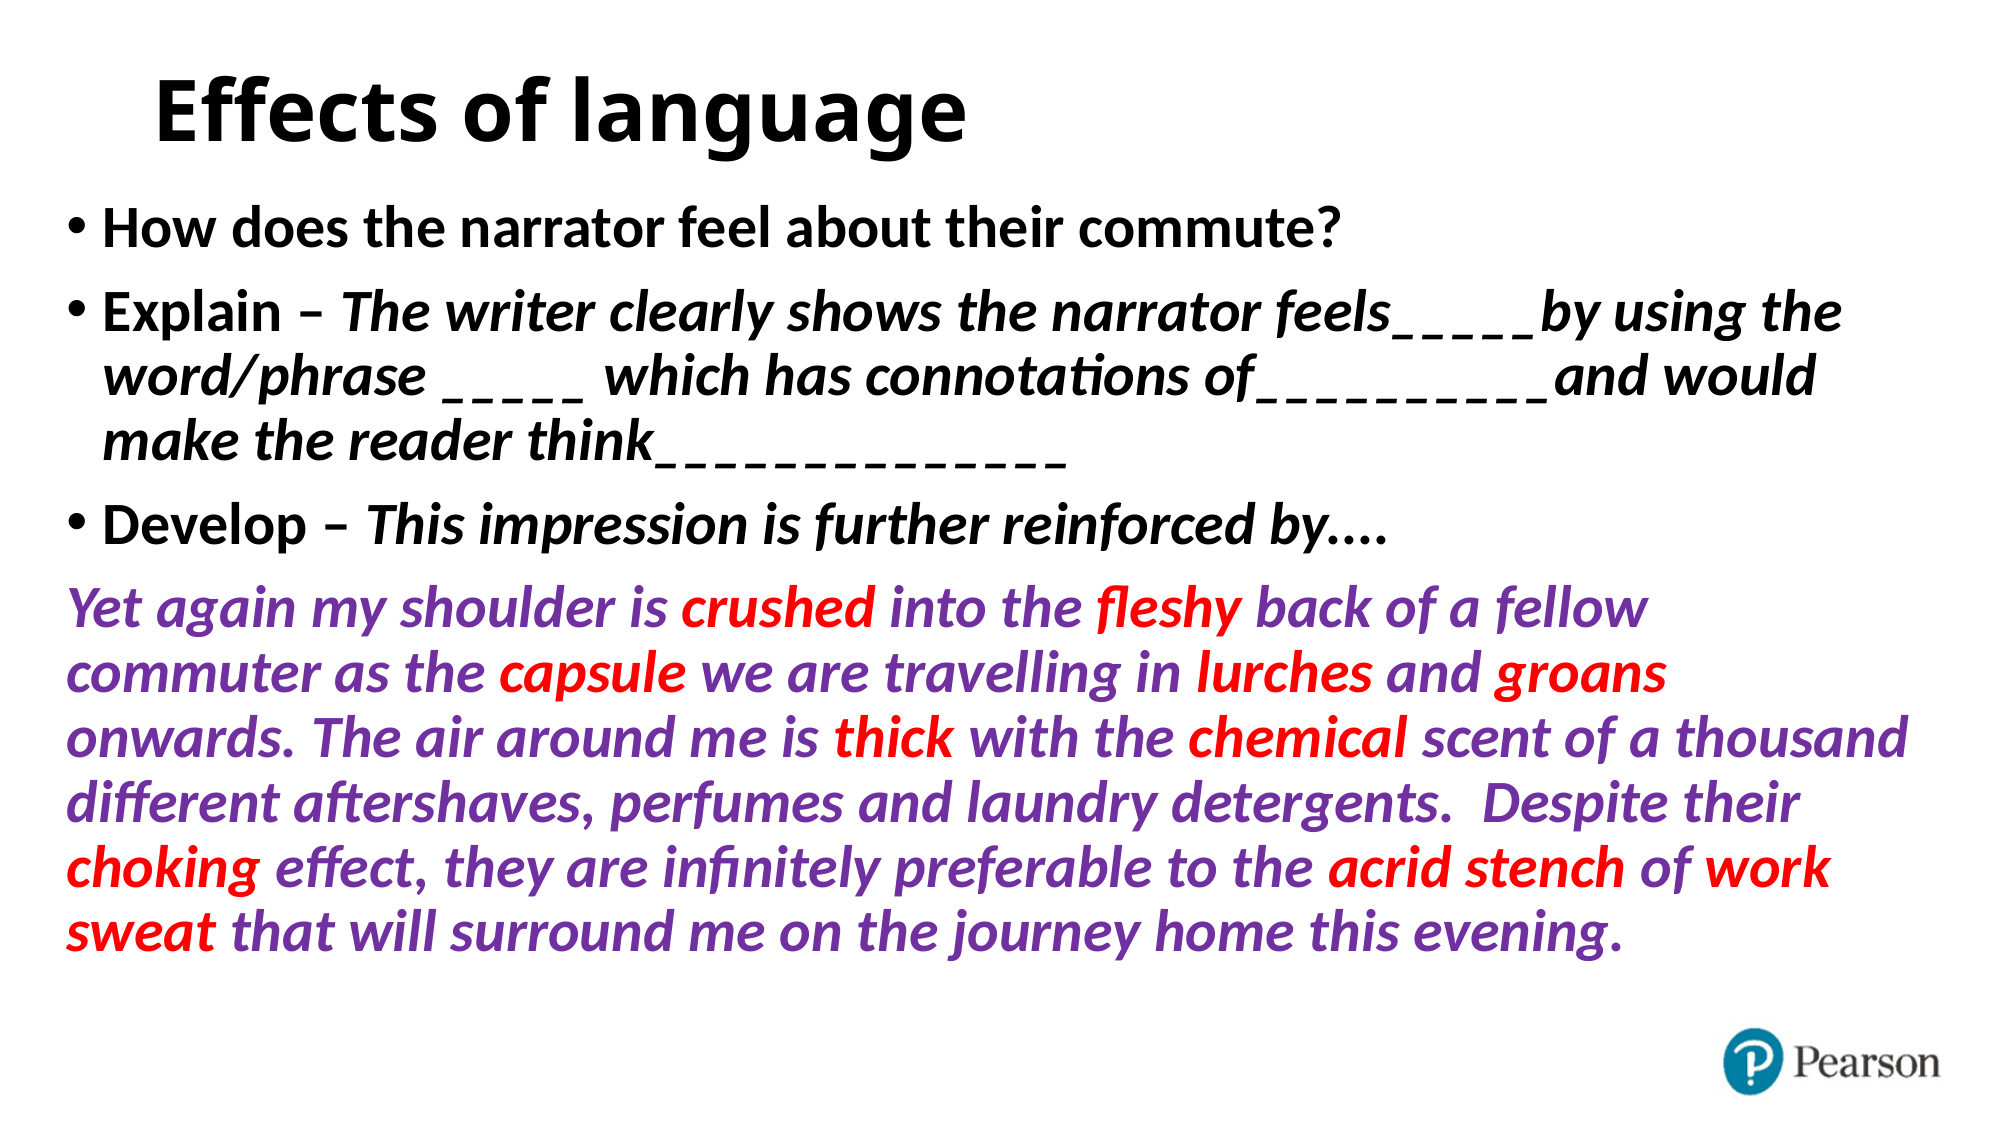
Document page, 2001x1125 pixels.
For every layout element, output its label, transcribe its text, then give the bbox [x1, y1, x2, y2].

title Effects of language [137, 59, 1863, 168]
list How does the narrator feel about their commute? Explain – The writer clearly shows the narrator feels_____by using the word/phrase _____ which has connotations of__________and would make the reader think______________ Develop – This impression is further reinforced by.... Yet again my shoulder is crushed into the fleshy back of a fellow commuter as the capsule we are travelling in lurches and groans onwards. The air around me is thick with the chemical scent of a thousand different aftershaves, perfumes and laundry detergents. Despite their choking effect, they are infinitely preferable to the acrid stench of work sweat that will surround me on the journey home this evening. [51, 188, 1928, 1014]
picture [1713, 1013, 1951, 1106]
